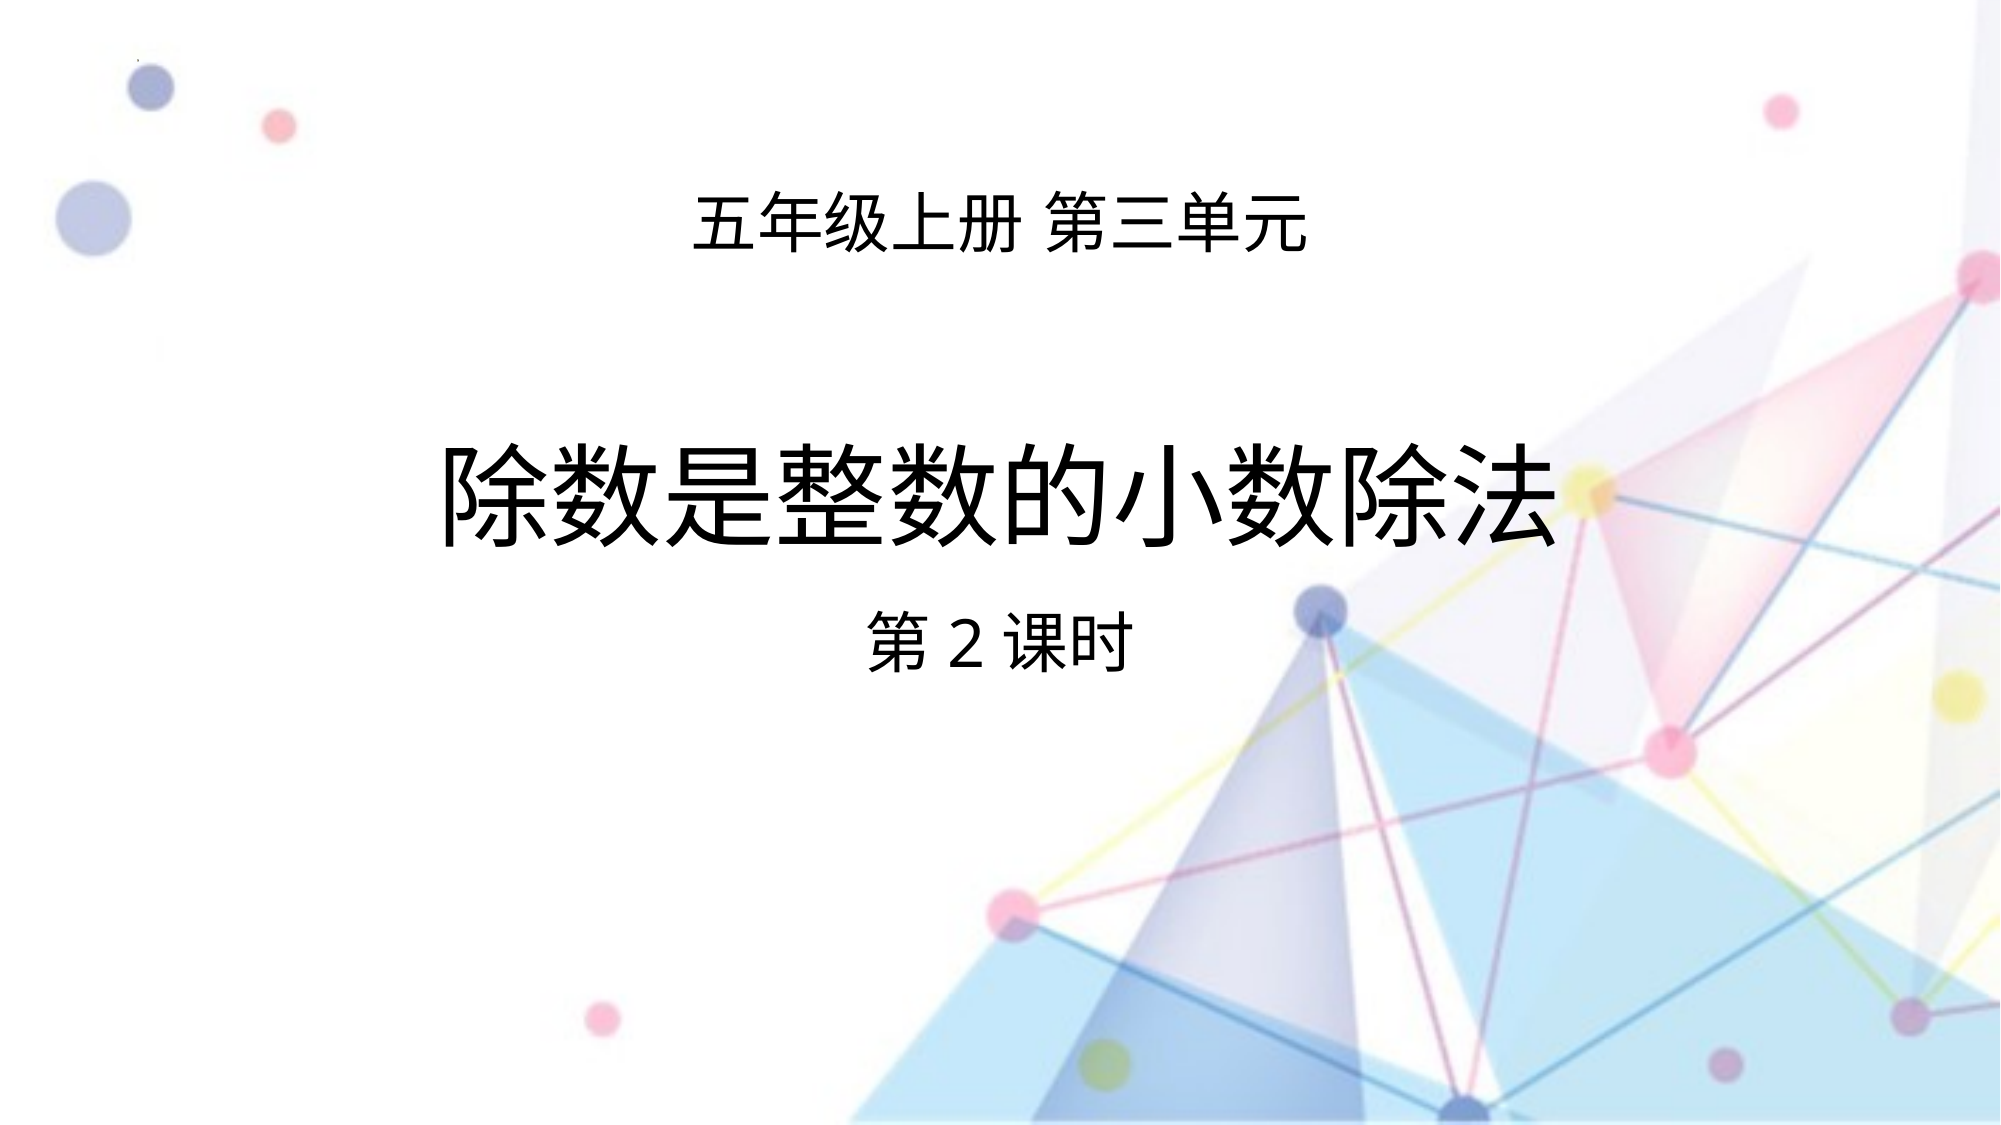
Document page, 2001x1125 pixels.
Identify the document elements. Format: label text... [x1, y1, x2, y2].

text_box 五年级上册 第三单元 [0, 173, 2000, 269]
picture [0, 0, 2001, 1125]
text_box 除数是整数的小数除法 第2课时 [0, 350, 2000, 688]
